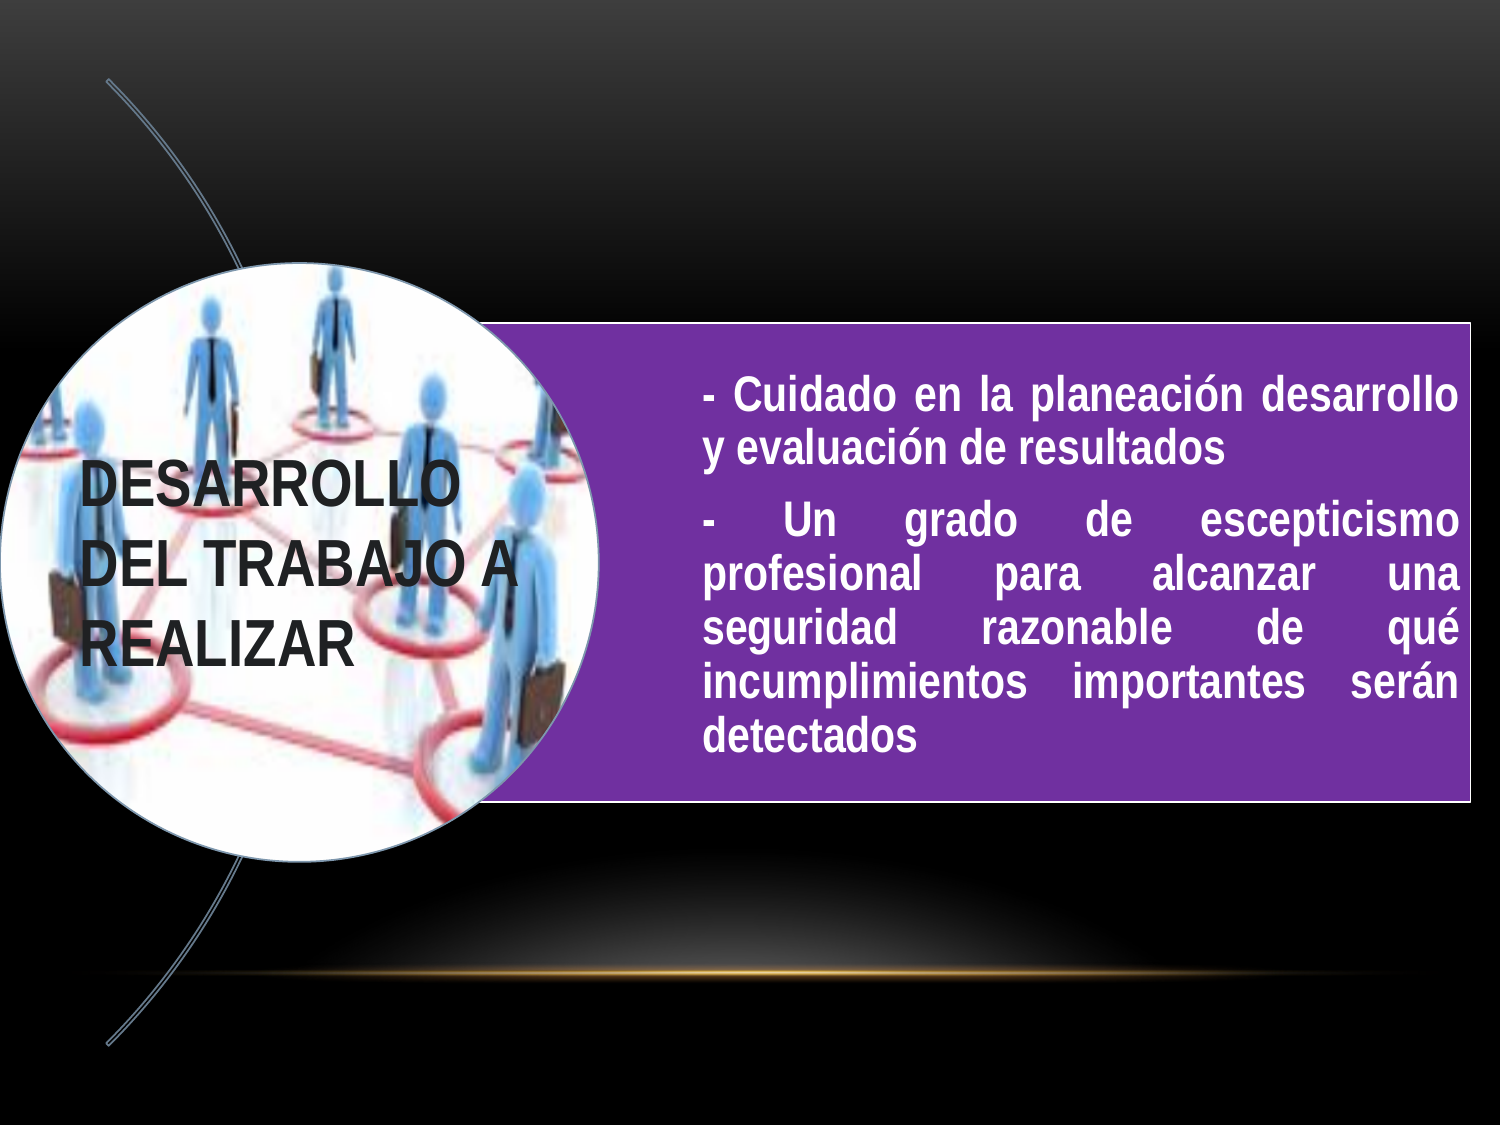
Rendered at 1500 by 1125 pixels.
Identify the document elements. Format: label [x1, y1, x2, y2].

picture [0, 0, 1500, 1125]
list [0, 54, 1471, 1071]
